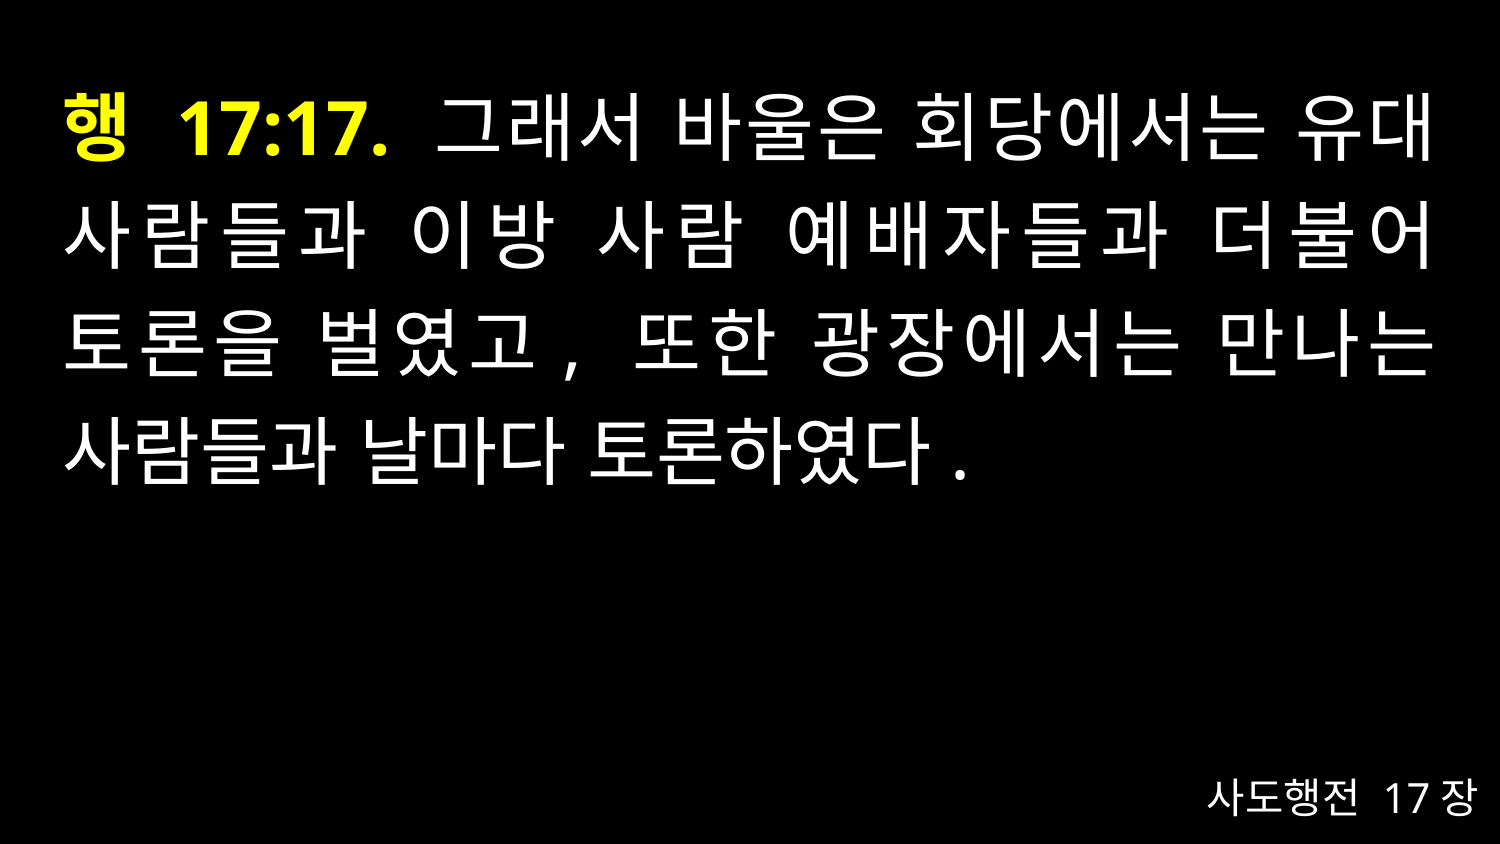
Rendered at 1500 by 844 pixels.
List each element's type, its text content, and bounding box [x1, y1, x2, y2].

subtitle 사도행전 17장 [916, 770, 1500, 844]
title 행 17:17. 그래서 바울은 회당에서는 유대 사람들과 이방 사람 예배자들과 더불어 토론을 벌였고, 또한 광장에서는 만나는 사람들과 날마다 토론하였다. [0, 0, 1500, 844]
